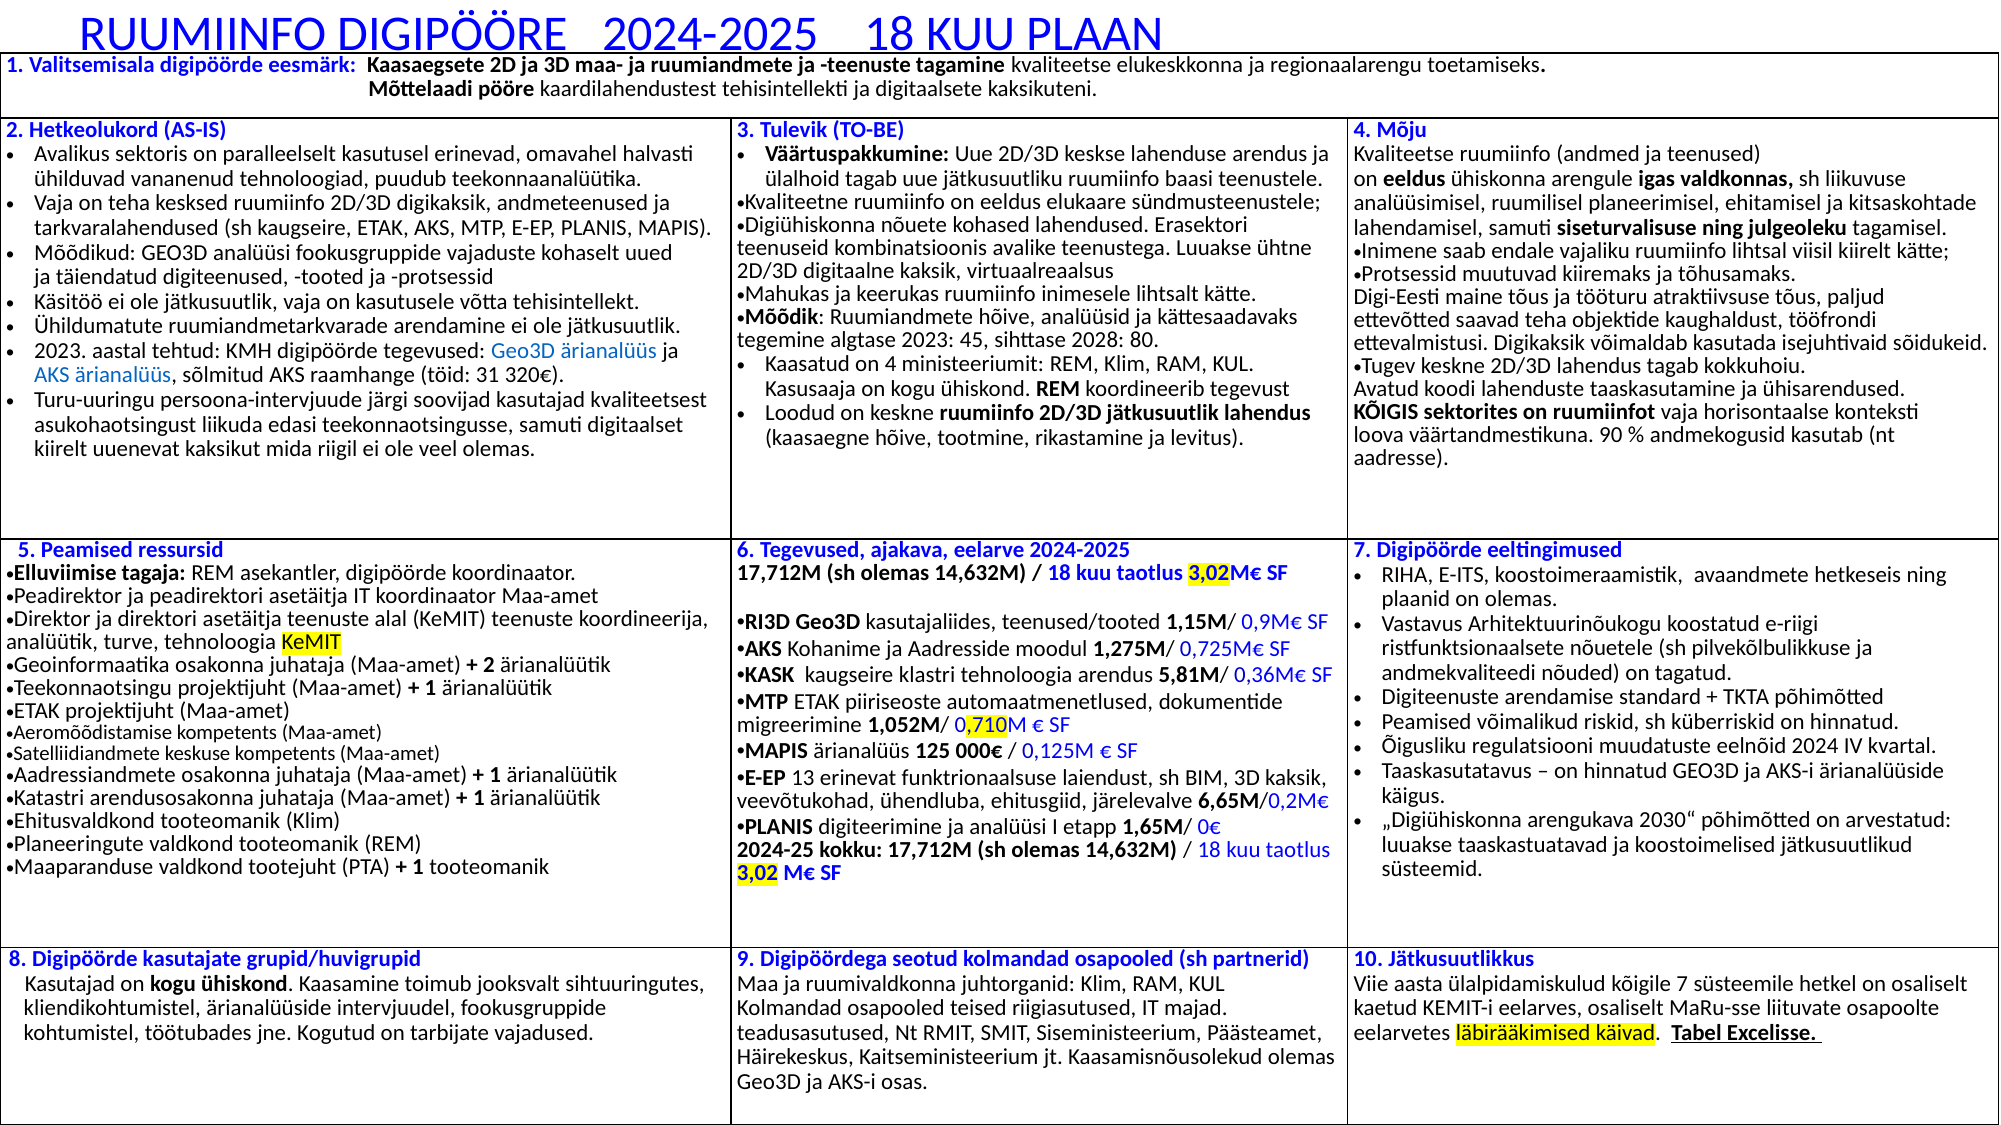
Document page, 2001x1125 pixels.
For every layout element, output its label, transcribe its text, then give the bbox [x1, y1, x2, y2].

table_cell 10. Jätkusuutlikkus Viie aasta ülalpidamiskulud kõigile 7 süsteemile hetkel on osaliselt kaetud KEMIT-i eelarves, osaliselt MaRu-sse liituvate osapoolte eelarvetes läbirääkimised käivad. Tabel Excelisse. [1348, 948, 1998, 1124]
table_cell 8. Digipöörde kasutajate grupid/huvigrupid Kasutajad on kogu ühiskond. Kaasamine toimub jooksvalt sihtuuringutes, kliendikohtumistel, ärianalüüside intervjuudel, fookusgruppide kohtumistel, töötubades jne. Kogutud on tarbijate vajadused. [1, 948, 730, 1124]
title RUUMIINFO DIGIPÖÖRE 2024-2025 18 KUU PLAAN [64, 0, 2000, 68]
table_cell 4. Mõju Kvaliteetse ruumiinfo (andmed ja teenused) on eeldus ühiskonna arengule igas valdkonnas, sh liikuvuse analüüsimisel, ruumilisel planeerimisel, ehitamisel ja kitsaskohtade lahendamisel, samuti siseturvalisuse ning julgeoleku tagamisel. Inimene saab endale vajaliku ruumiinfo lihtsal viisil kiirelt kätte; Protsessid muutuvad kiiremaks ja tõhusamaks. Digi-Eesti maine tõus ja tööturu atraktiivsuse tõus, paljud ettevõtted saavad teha objektide kaughaldust, tööfrondi ettevalmistusi. Digikaksik võimaldab kasutada isejuhtivaid sõidukeid. Tugev keskne 2D/3D lahendus tagab kokkuhoiu. Avatud koodi lahenduste taaskasutamine ja ühisarendused. KÕIGIS sektorites on ruumiinfot vaja horisontaalse konteksti loova väärtandmestikuna. 90 % andmekogusid kasutab (nt aadresse). [1348, 119, 1998, 538]
table_header 1. Valitsemisala digipöörde eesmärk: Kaasaegsete 2D ja 3D maa- ja ruumiandmete ja -teenuste tagamine kvaliteetse elukeskkonna ja regionaalarengu toetamiseks. Mõttelaadi pööre kaardilahendustest tehisintellekti ja digitaalsete kaksikuteni. [1, 54, 1998, 117]
table_cell 7. Digipöörde eeltingimused RIHA, E-ITS, koostoimeraamistik, avaandmete hetkeseis ning plaanid on olemas. Vastavus Arhitektuurinõukogu koostatud e-riigi ristfunktsionaalsete nõuetele (sh pilvekõlbulikkuse ja andmekvaliteedi nõuded) on tagatud. Digiteenuste arendamise standard + TKTA põhimõtted Peamised võimalikud riskid, sh küberriskid on hinnatud. Õigusliku regulatsiooni muudatuste eelnõid 2024 IV kvartal. Taaskasutatavus – on hinnatud GEO3D ja AKS-i ärianalüüside käigus. „Digiühiskonna arengukava 2030“ põhimõtted on arvestatud: luuakse taaskastuatavad ja koostoimelised jätkusuutlikud süsteemid. [1348, 540, 1998, 947]
table_cell 2. Hetkeolukord (AS-IS) Avalikus sektoris on paralleelselt kasutusel erinevad, omavahel halvasti ühilduvad vananenud tehnoloogiad, puudub teekonnaanalüütika. Vaja on teha kesksed ruumiinfo 2D/3D digikaksik, andmeteenused ja tarkvaralahendused (sh kaugseire, ETAK, AKS, MTP, E-EP, PLANIS, MAPIS). Mõõdikud: GEO3D analüüsi fookusgruppide vajaduste kohaselt uued ja täiendatud digiteenused, -tooted ja -protsessid Käsitöö ei ole jätkusuutlik, vaja on kasutusele võtta tehisintellekt. Ühildumatute ruumiandmetarkvarade arendamine ei ole jätkusuutlik. 2023. aastal tehtud: KMH digipöörde tegevused: Geo3D ärianalüüs ja AKS ärianalüüs, sõlmitud AKS raamhange (töid: 31 320€). Turu-uuringu persoona-intervjuude järgi soovijad kasutajad kvaliteetsest asukohaotsingust liikuda edasi teekonnaotsingusse, samuti digitaalset kiirelt uuenevat kaksikut mida riigil ei ole veel olemas. [1, 119, 730, 538]
table_cell 3. Tulevik (TO-BE) Väärtuspakkumine: Uue 2D/3D keskse lahenduse arendus ja ülalhoid tagab uue jätkusuutliku ruumiinfo baasi teenustele. Kvaliteetne ruumiinfo on eeldus elukaare sündmusteenustele; Digiühiskonna nõuete kohased lahendused. Erasektori teenuseid kombinatsioonis avalike teenustega. Luuakse ühtne 2D/3D digitaalne kaksik, virtuaalreaalsus Mahukas ja keerukas ruumiinfo inimesele lihtsalt kätte. Mõõdik: Ruumiandmete hõive, analüüsid ja kättesaadavaks tegemine algtase 2023: 45, sihttase 2028: 80. Kaasatud on 4 ministeeriumit: REM, Klim, RAM, KUL. Kasusaaja on kogu ühiskond. REM koordineerib tegevust Loodud on keskne ruumiinfo 2D/3D jätkusuutlik lahendus (kaasaegne hõive, tootmine, rikastamine ja levitus). [732, 119, 1347, 538]
table_cell 9. Digipöördega seotud kolmandad osapooled (sh partnerid) Maa ja ruumivaldkonna juhtorganid: Klim, RAM, KUL Kolmandad osapooled teised riigiasutused, IT majad. teadusasutused, Nt RMIT, SMIT, Siseministeerium, Päästeamet, Häirekeskus, Kaitseministeerium jt. Kaasamisnõusolekud olemas Geo3D ja AKS-i osas. [732, 948, 1347, 1124]
table_cell 6. Tegevused, ajakava, eelarve 2024-2025 17,712M (sh olemas 14,632M) / 18 kuu taotlus 3,02M€ SF •RI3D Geo3D kasutajaliides, teenused/tooted 1,15M/ 0,9M€ SF •AKS Kohanime ja Aadresside moodul 1,275M/ 0,725M€ SF •KASK kaugseire klastri tehnoloogia arendus 5,81M/ 0,36M€ SF •MTP ETAK piiriseoste automaatmenetlused, dokumentide migreerimine 1,052M/ 0,710M € SF •MAPIS ärianalüüs 125 000€ / 0,125M € SF •E-EP 13 erinevat funktrionaalsuse laiendust, sh BIM, 3D kaksik, veevõtukohad, ühendluba, ehitusgiid, järelevalve 6,65M/0,2M€ •PLANIS digiteerimine ja analüüsi I etapp 1,65M/ 0€ 2024-25 kokku: 17,712M (sh olemas 14,632M) / 18 kuu taotlus 3,02 M€ SF [732, 540, 1347, 947]
table_cell 5. Peamised ressursid Elluviimise tagaja: REM asekantler, digipöörde koordinaator. Peadirektor ja peadirektori asetäitja IT koordinaator Maa-amet Direktor ja direktori asetäitja teenuste alal (KeMIT) teenuste koordineerija, analüütik, turve, tehnoloogia KeMIT Geoinformaatika osakonna juhataja (Maa-amet) + 2 ärianalüütik Teekonnaotsingu projektijuht (Maa-amet) + 1 ärianalüütik ETAK projektijuht (Maa-amet) Aeromõõdistamise kompetents (Maa-amet) Satelliidiandmete keskuse kompetents (Maa-amet) Aadressiandmete osakonna juhataja (Maa-amet) + 1 ärianalüütik Katastri arendusosakonna juhataja (Maa-amet) + 1 ärianalüütik Ehitusvaldkond tooteomanik (Klim) Planeeringute valdkond tooteomanik (REM) Maaparanduse valdkond tootejuht (PTA) + 1 tooteomanik [1, 540, 730, 947]
